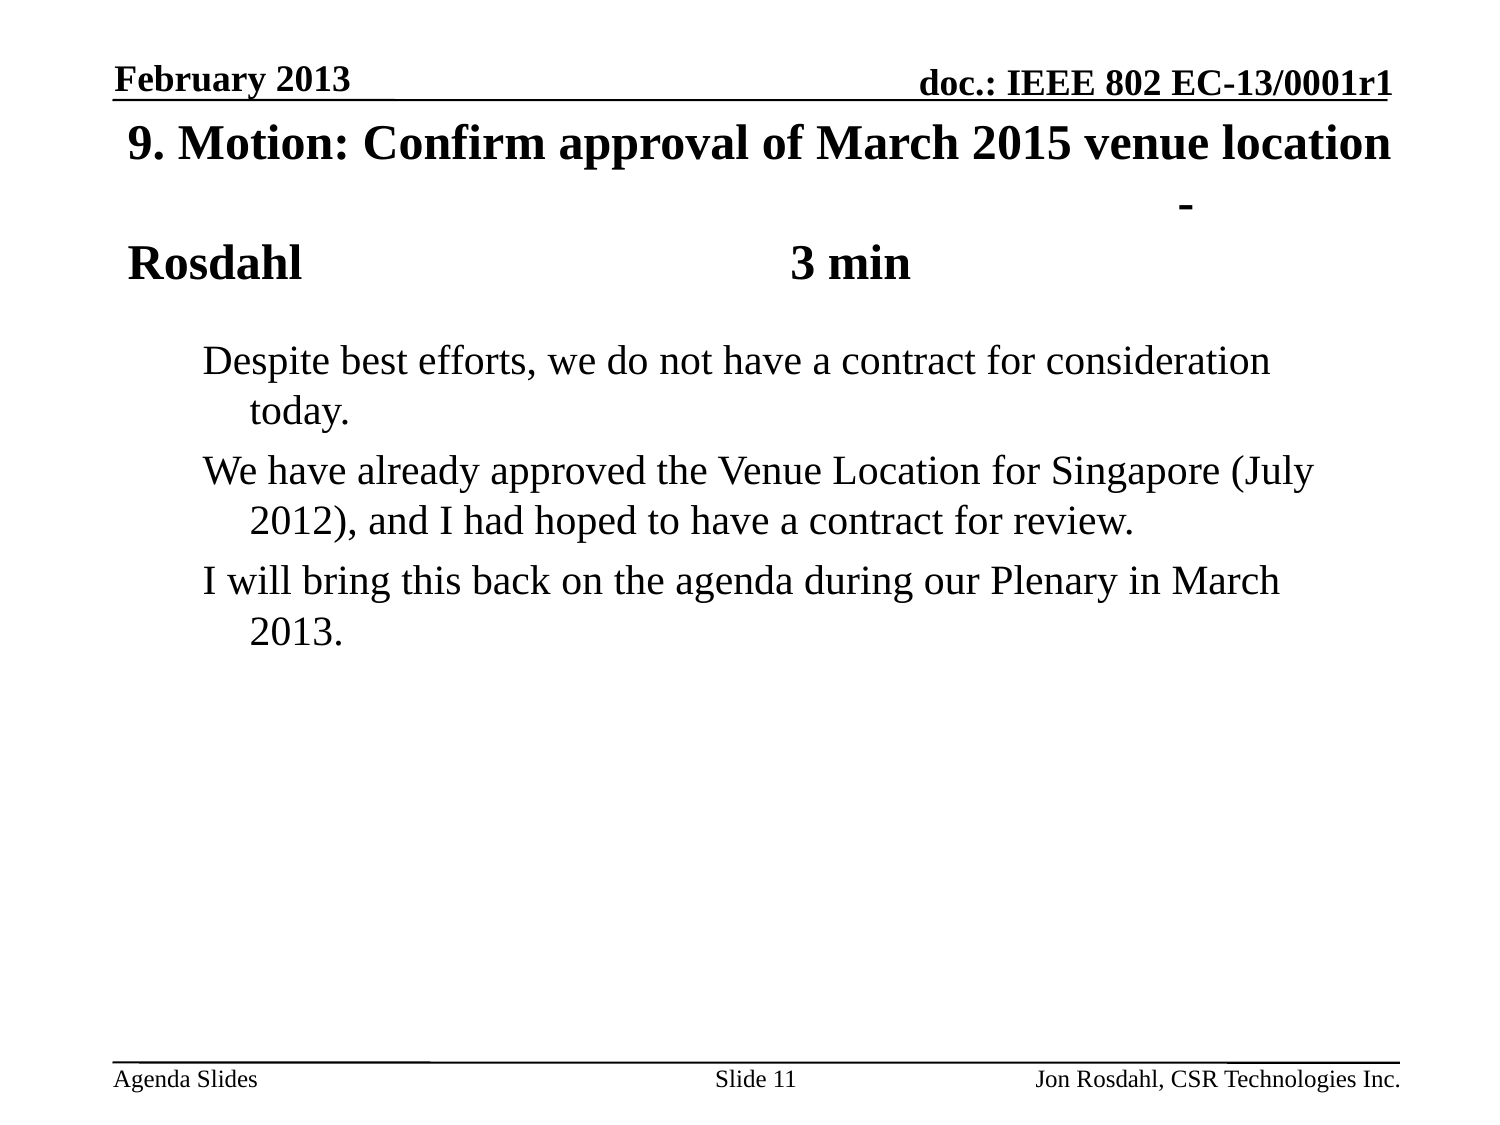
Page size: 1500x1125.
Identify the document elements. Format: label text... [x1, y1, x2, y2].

title 9. Motion: Confirm approval of March 2015 venue location - Rosdahl 3 min [112, 112, 1413, 288]
footer Jon Rosdahl, CSR Technologies Inc. [878, 1061, 1402, 1093]
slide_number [114, 54, 423, 100]
slide_number Slide 11 [712, 1061, 800, 1123]
list Despite best efforts, we do not have a contract for consideration today. We have already approved the Venue Location for Singapore (July 2012), and I had hoped to have a contract for review. I will bring this back on the agenda during our Plenary in March 2013. [112, 324, 1388, 1000]
